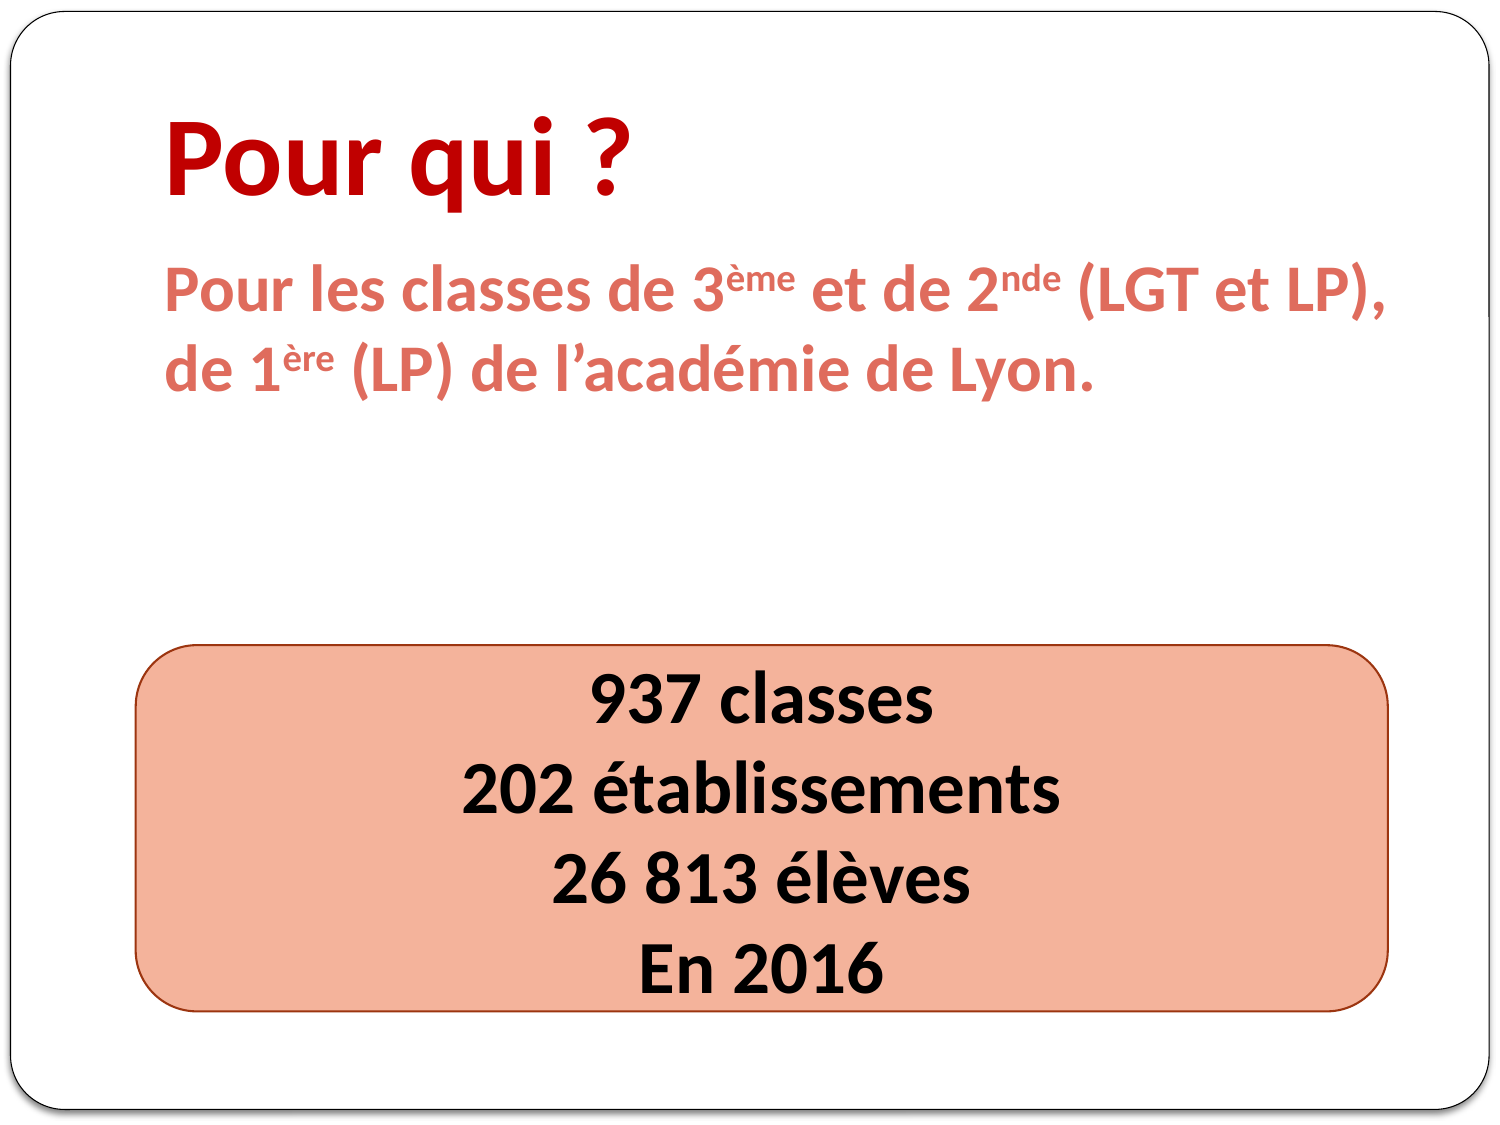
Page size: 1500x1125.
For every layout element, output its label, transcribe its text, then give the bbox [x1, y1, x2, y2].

text_box 937 classes 202 établissements 26 813 élèves En 2016 [134, 644, 1389, 1013]
title Pour qui ? [150, 45, 1425, 233]
list Pour les classes de 3ème et de 2nde (LGT et LP), de 1ère (LP) de l’académie de Lyon. [150, 237, 1425, 610]
